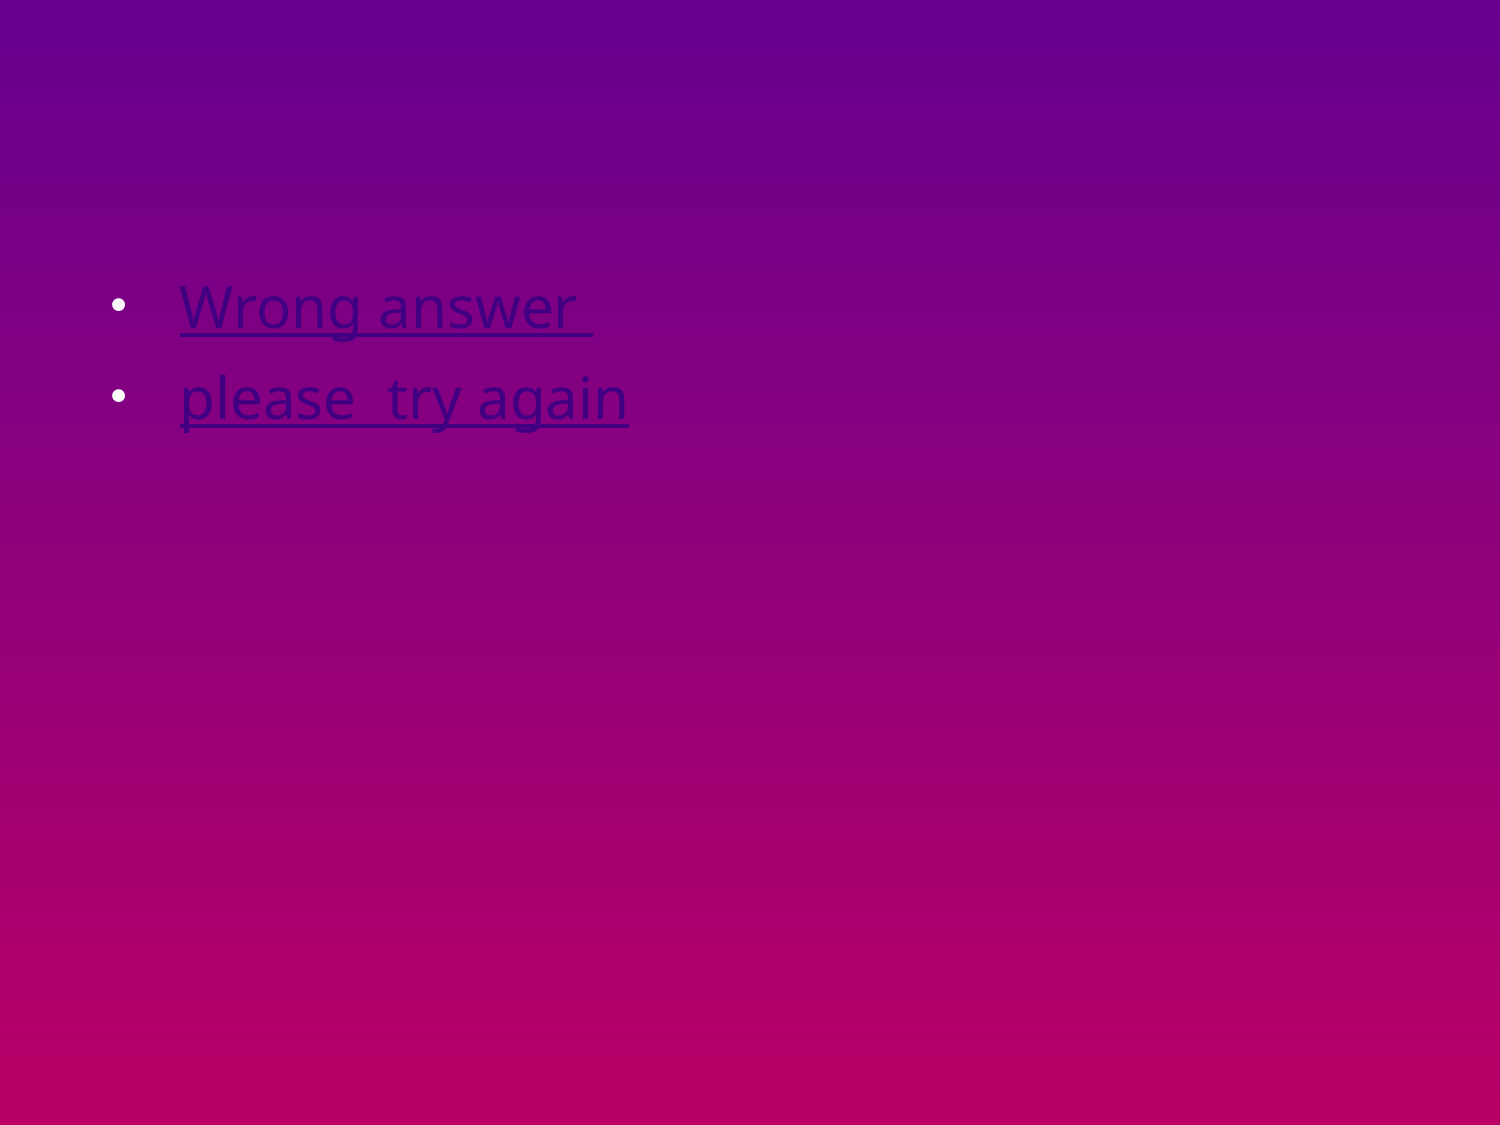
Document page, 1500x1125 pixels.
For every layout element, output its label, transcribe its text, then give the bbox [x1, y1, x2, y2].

list Wrong answer please try again [75, 262, 1425, 1035]
